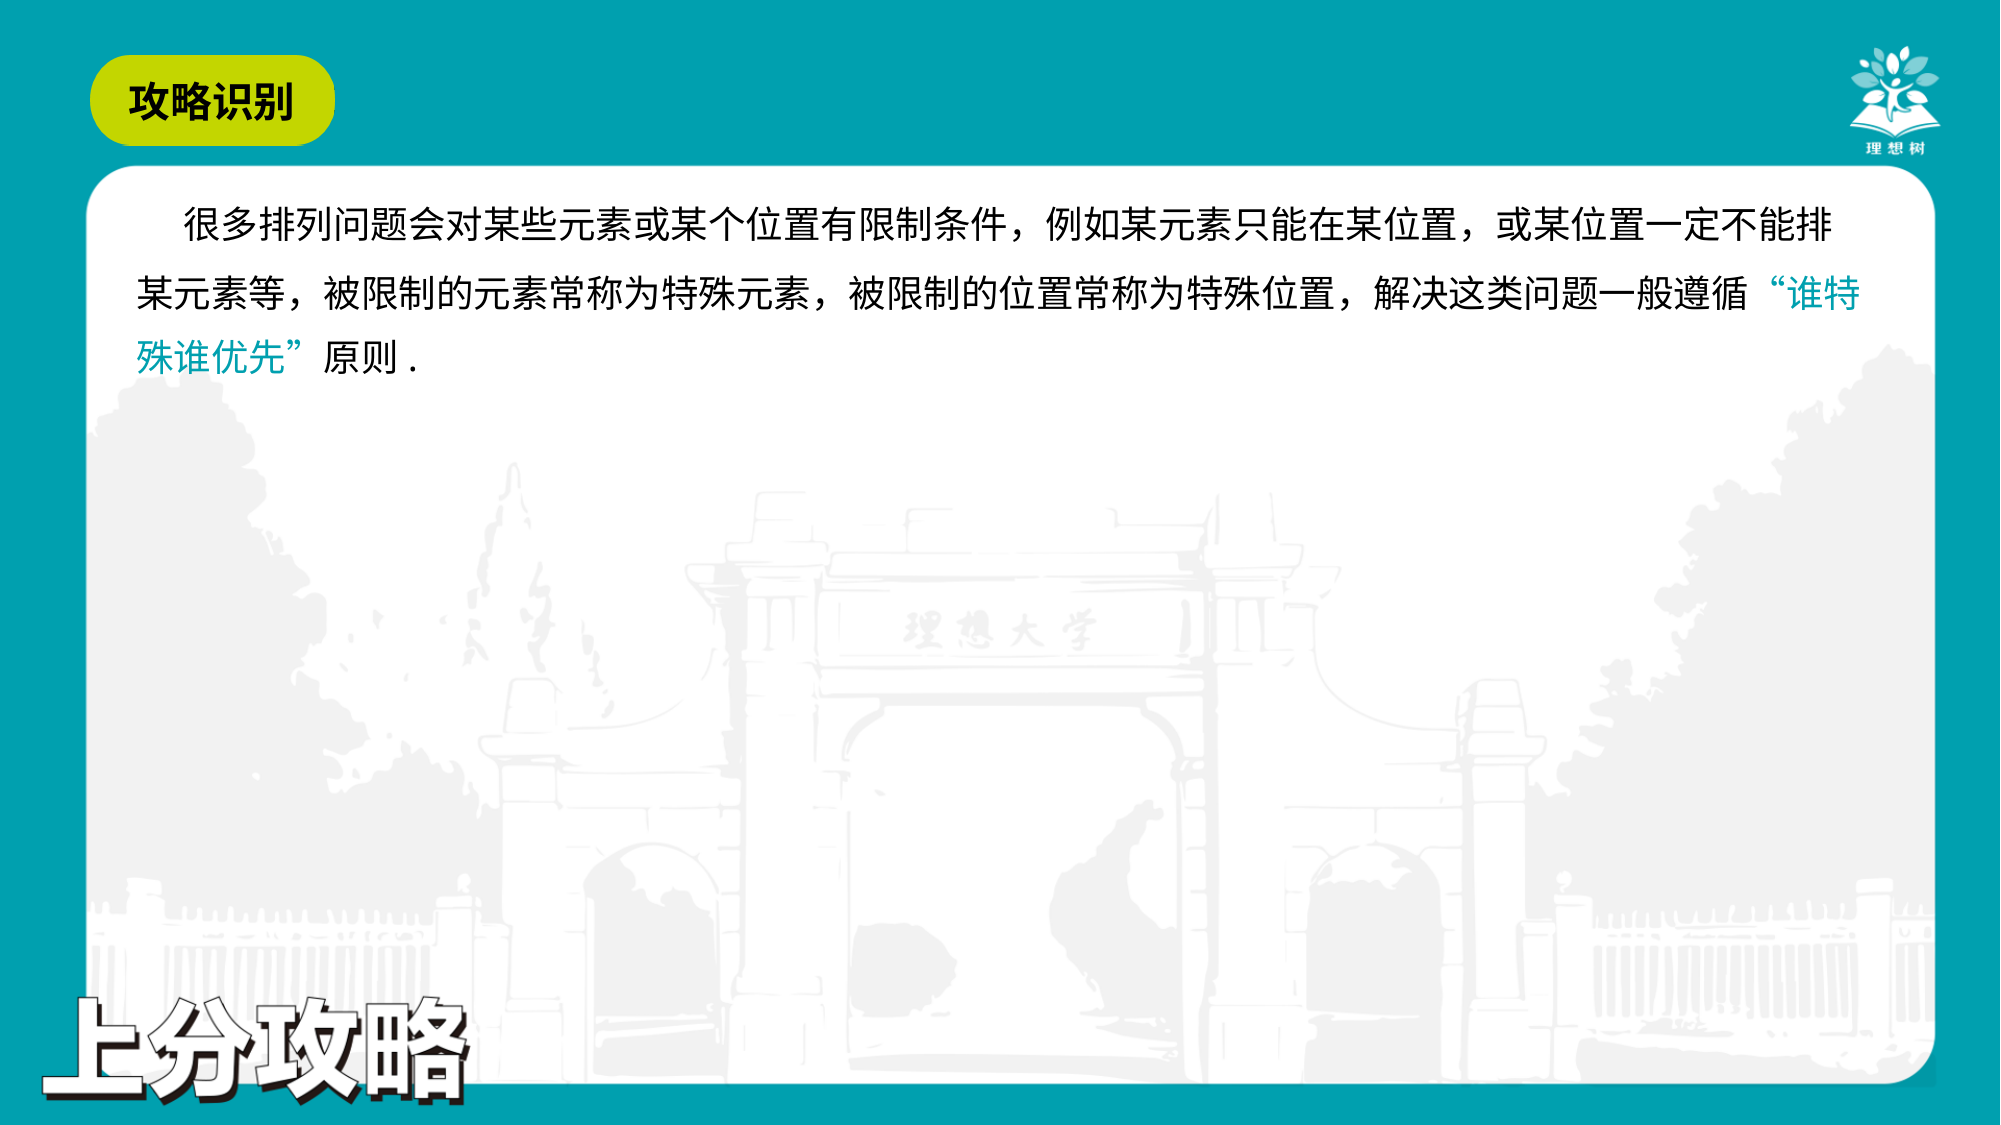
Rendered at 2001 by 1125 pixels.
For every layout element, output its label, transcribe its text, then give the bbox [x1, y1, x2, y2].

picture [0, 0, 2000, 1125]
text_box 很多排列问题会对某些元素或某个位置有限制条件，例如某元素只能在某位置，或某位置一定不能排 某元素等，被限制的元素常称为特殊元素，被限制的位置常称为特殊位置，解决这类问题一般遵循“谁特 殊谁优先”原则. [136, 177, 1865, 373]
